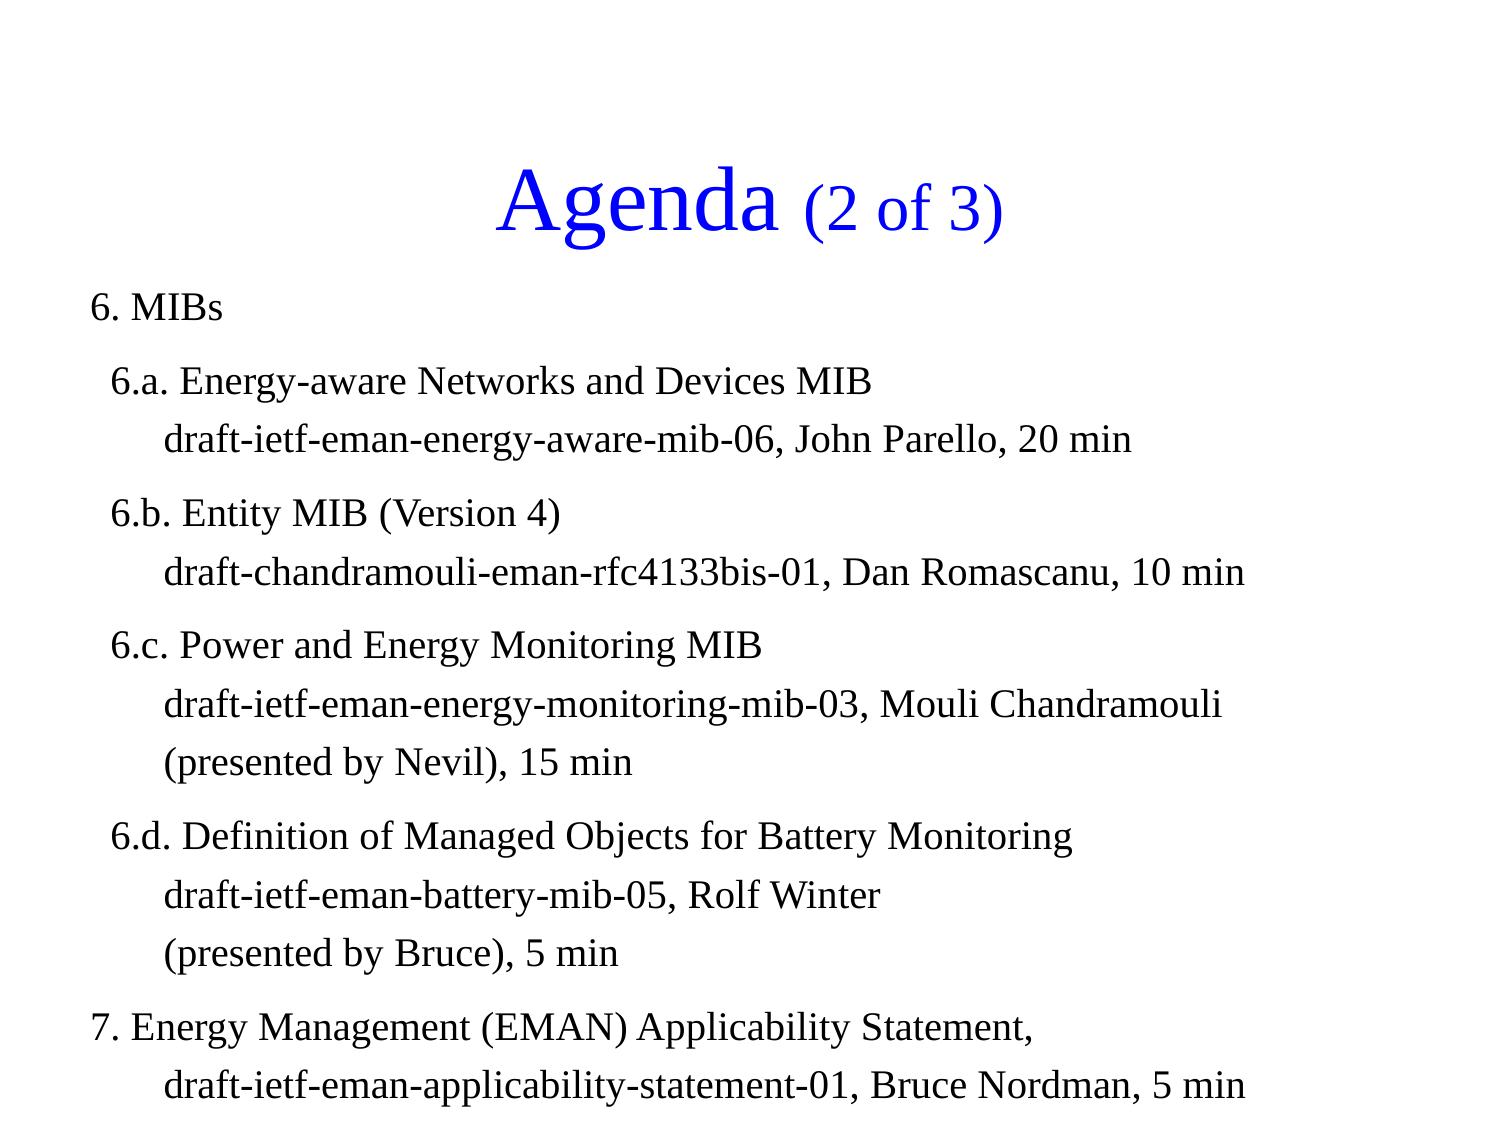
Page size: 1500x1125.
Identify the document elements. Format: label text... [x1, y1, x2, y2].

list 6. MIBs 6.a. Energy-aware Networks and Devices MIB draft-ietf-eman-energy-aware-mib-06, John Parello, 20 min 6.b. Entity MIB (Version 4) draft-chandramouli-eman-rfc4133bis-01, Dan Romascanu, 10 min 6.c. Power and Energy Monitoring MIB draft-ietf-eman-energy-monitoring-mib-03, Mouli Chandramouli (presented by Nevil), 15 min 6.d. Definition of Managed Objects for Battery Monitoring draft-ietf-eman-battery-mib-05, Rolf Winter (presented by Bruce), 5 min 7. Energy Management (EMAN) Applicability Statement, draft-ietf-eman-applicability-statement-01, Bruce Nordman, 5 min [74, 262, 1426, 1125]
title Agenda (2 of 3) [112, 99, 1388, 262]
